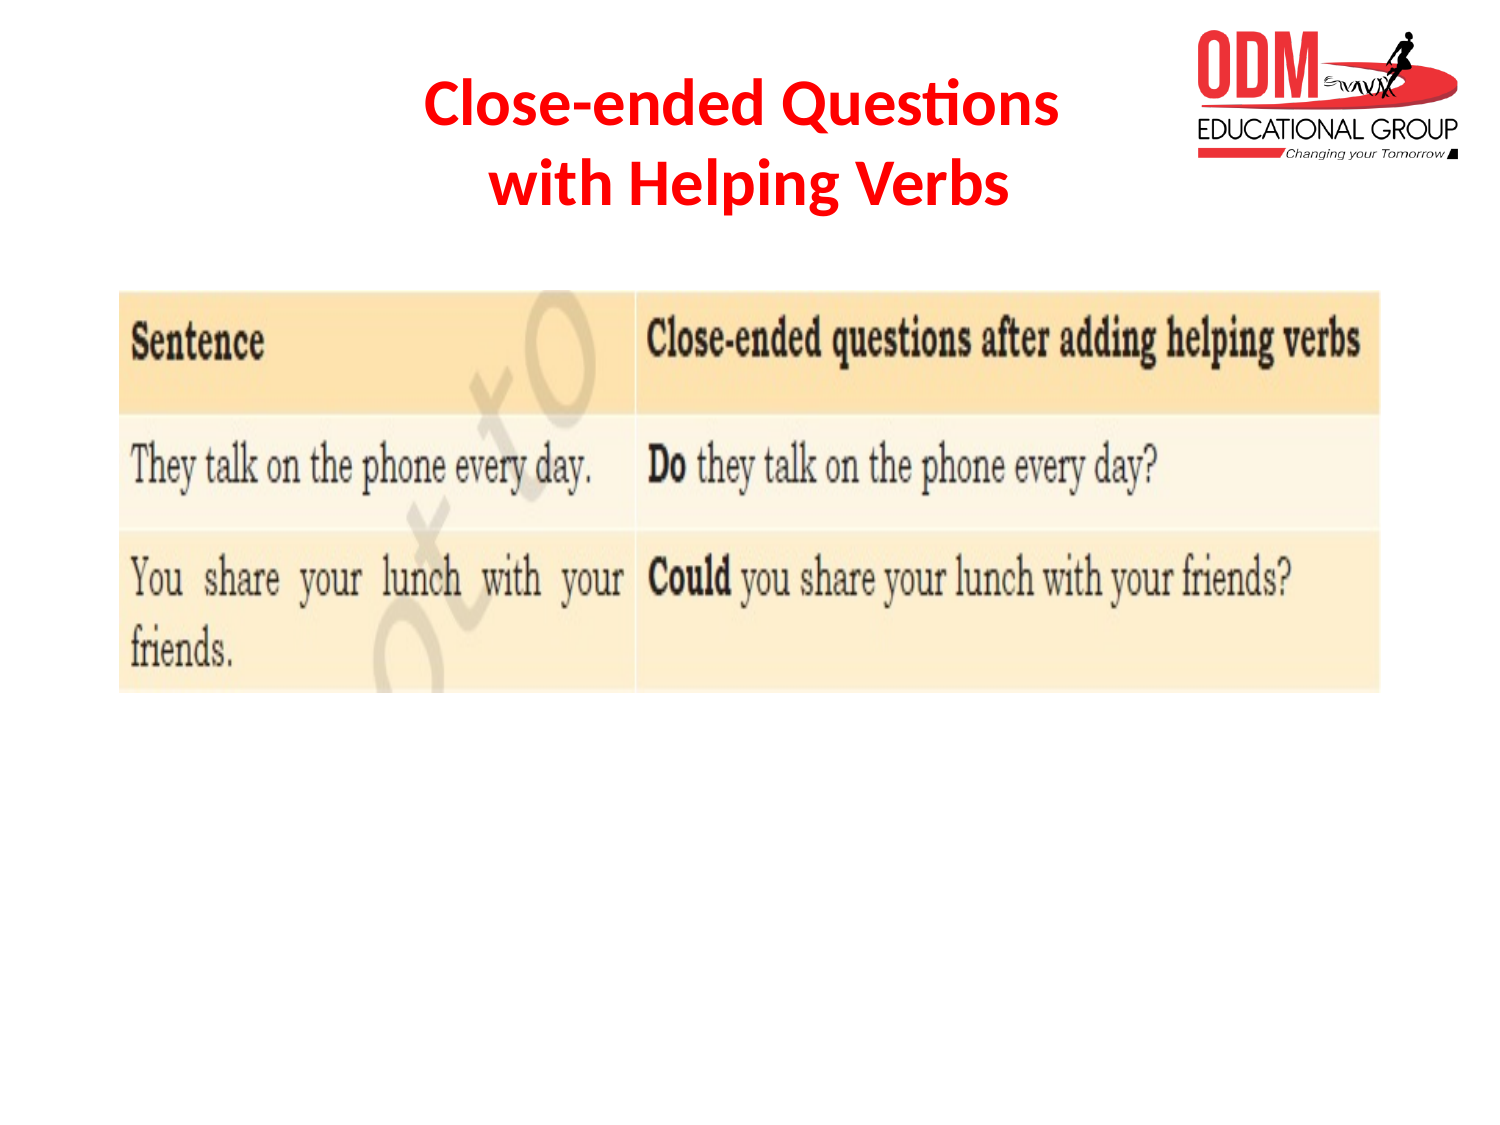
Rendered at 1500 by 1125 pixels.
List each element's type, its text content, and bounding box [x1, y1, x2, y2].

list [119, 290, 1381, 693]
title Close-ended Questions with Helping Verbs [75, 45, 1425, 233]
picture [1198, 30, 1458, 160]
